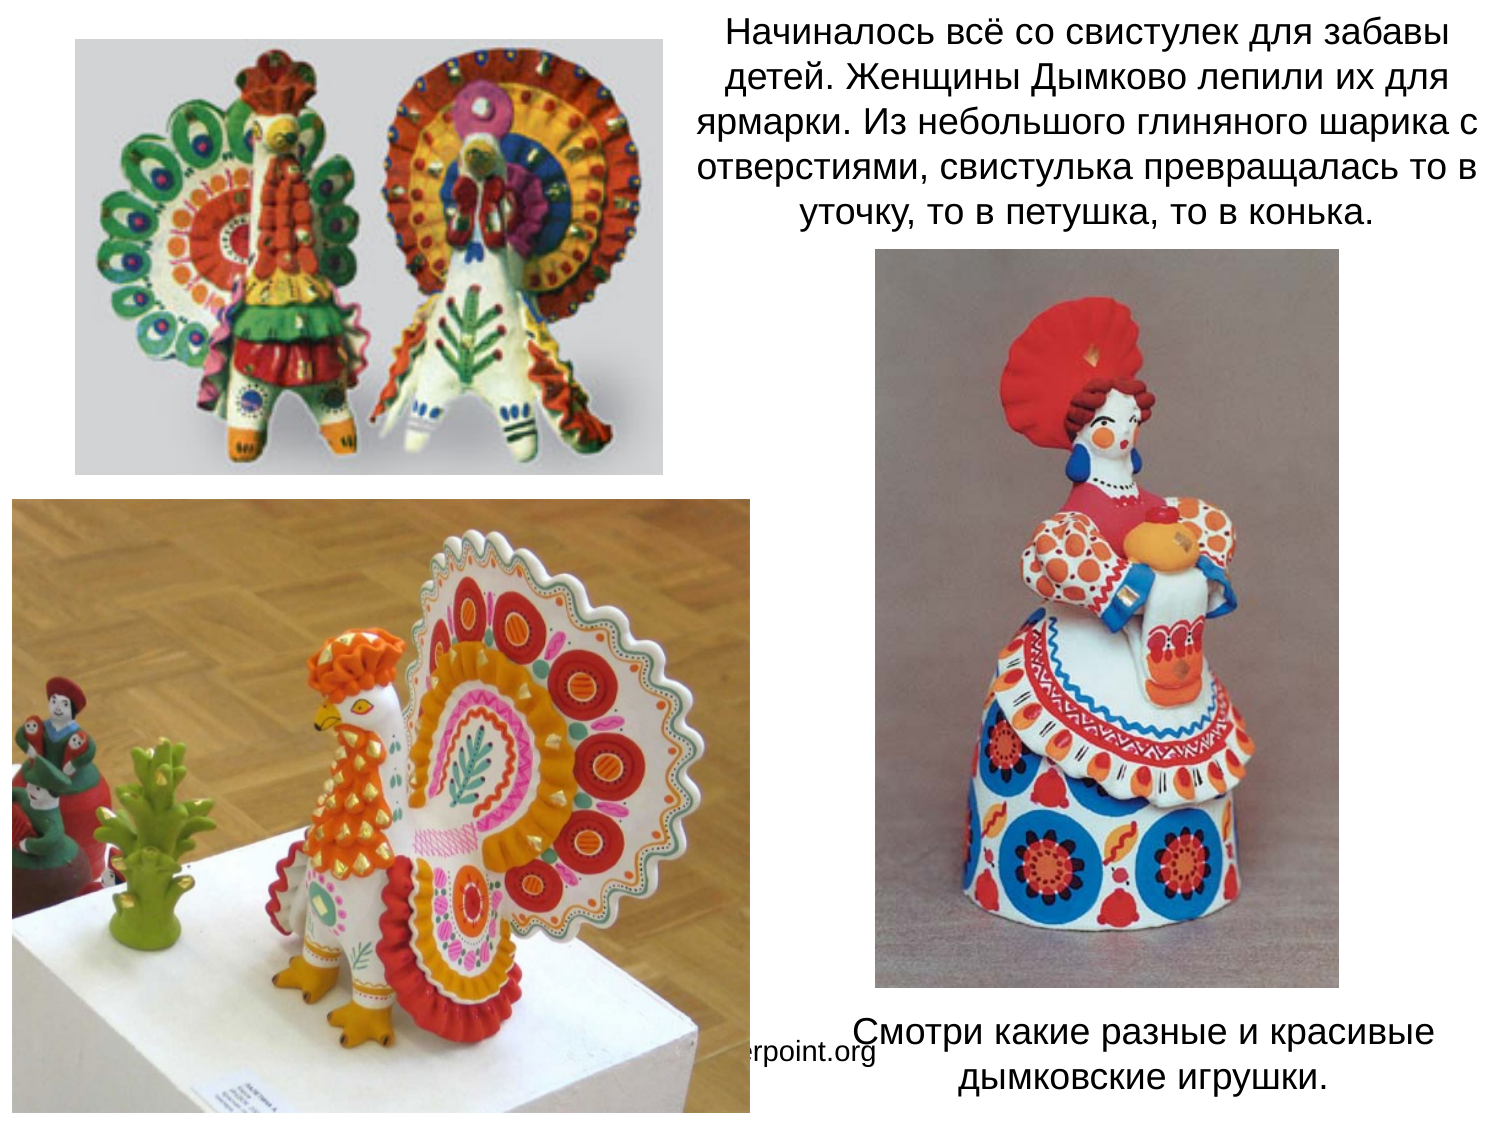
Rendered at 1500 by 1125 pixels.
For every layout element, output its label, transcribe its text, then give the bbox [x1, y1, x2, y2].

footer www.sliderpoint.org [754, 1024, 988, 1103]
text_box Начиналось всё со свистулек для забавы детей. Женщины Дымково лепили их для ярмарки. Из небольшого глиняного шарика с отверстиями, свистулька превращалась то в уточку, то в петушка, то в конька. [674, 0, 1500, 240]
picture [12, 499, 751, 1113]
picture [74, 39, 663, 476]
picture [874, 249, 1339, 988]
text_box Смотри какие разные и красивые дымковские игрушки. [787, 999, 1500, 1105]
